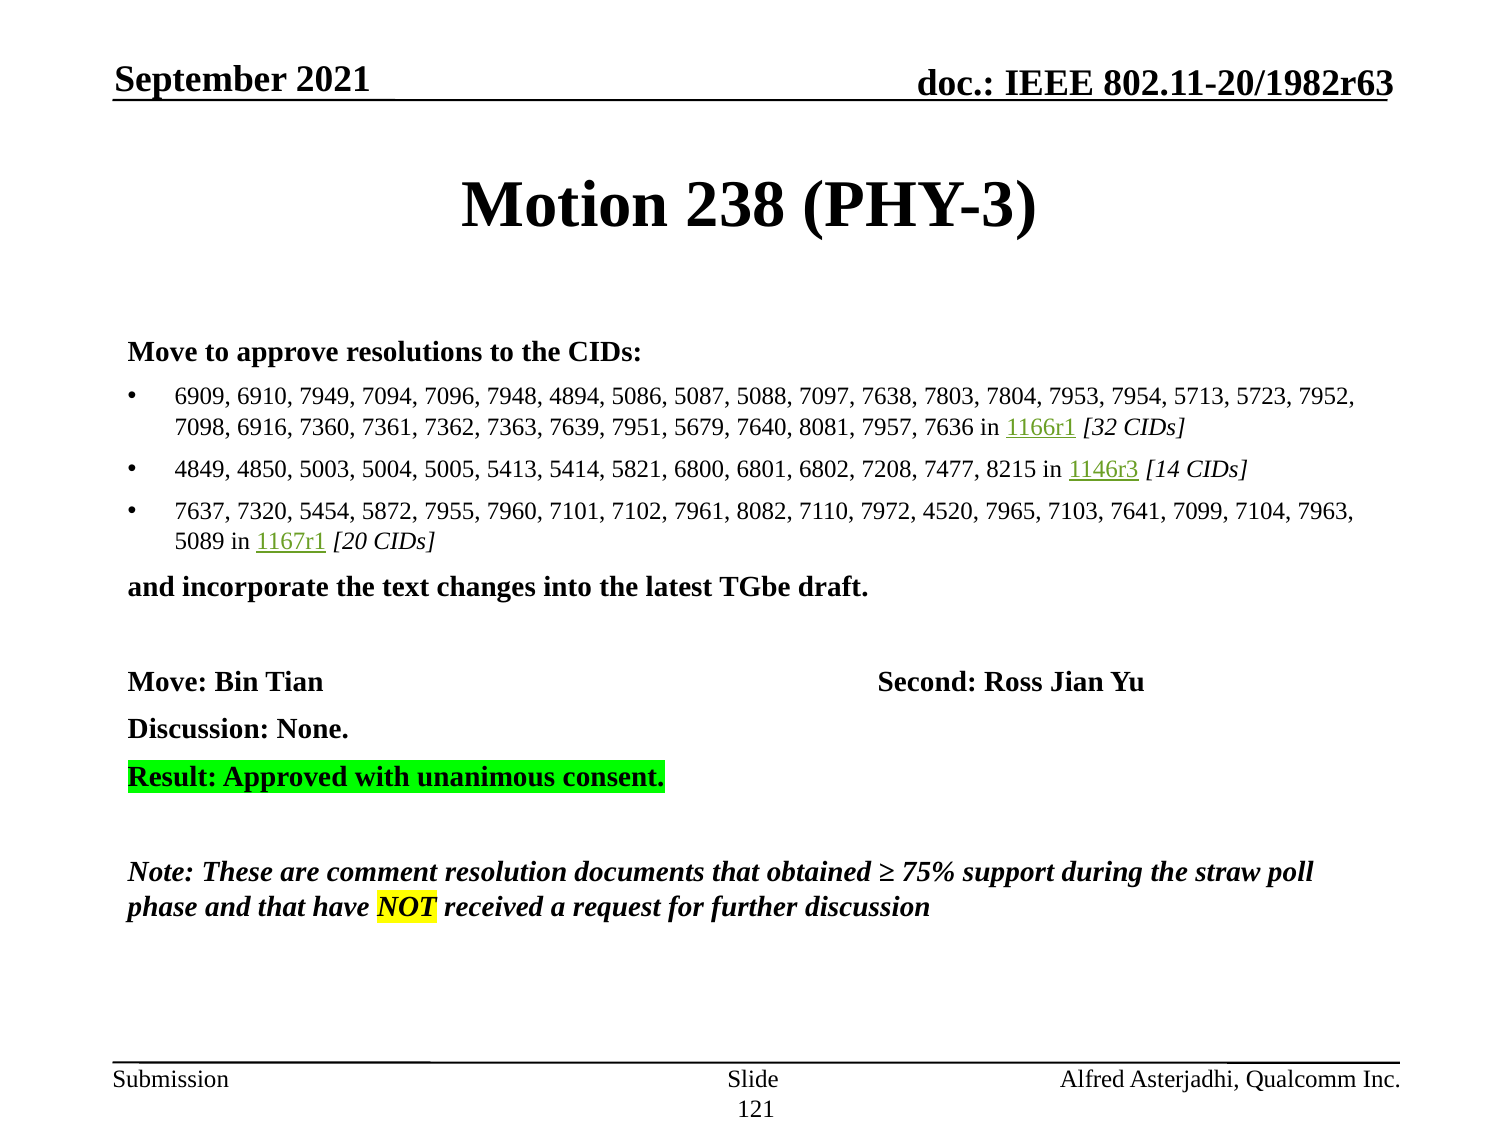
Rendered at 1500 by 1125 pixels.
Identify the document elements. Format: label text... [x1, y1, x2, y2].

list Move to approve resolutions to the CIDs: 6909, 6910, 7949, 7094, 7096, 7948, 4894, 5086, 5087, 5088, 7097, 7638, 7803, 7804, 7953, 7954, 5713, 5723, 7952, 7098, 6916, 7360, 7361, 7362, 7363, 7639, 7951, 5679, 7640, 8081, 7957, 7636 in 1166r1 [32 CIDs] 4849, 4850, 5003, 5004, 5005, 5413, 5414, 5821, 6800, 6801, 6802, 7208, 7477, 8215 in 1146r3 [14 CIDs] 7637, 7320, 5454, 5872, 7955, 7960, 7101, 7102, 7961, 8082, 7110, 7972, 4520, 7965, 7103, 7641, 7099, 7104, 7963, 5089 in 1167r1 [20 CIDs] and incorporate the text changes into the latest TGbe draft. Move: Bin Tian Second: Ross Jian Yu Discussion: None. Result: Approved with unanimous consent. Note: These are comment resolution documents that obtained ≥ 75% support during the straw poll phase and that have NOT received a request for further discussion [112, 324, 1388, 1063]
footer Alfred Asterjadhi, Qualcomm Inc. [878, 1061, 1402, 1093]
slide_number Slide 121 [712, 1061, 800, 1123]
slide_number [114, 54, 423, 100]
title Motion 238 (PHY-3) [112, 112, 1388, 288]
